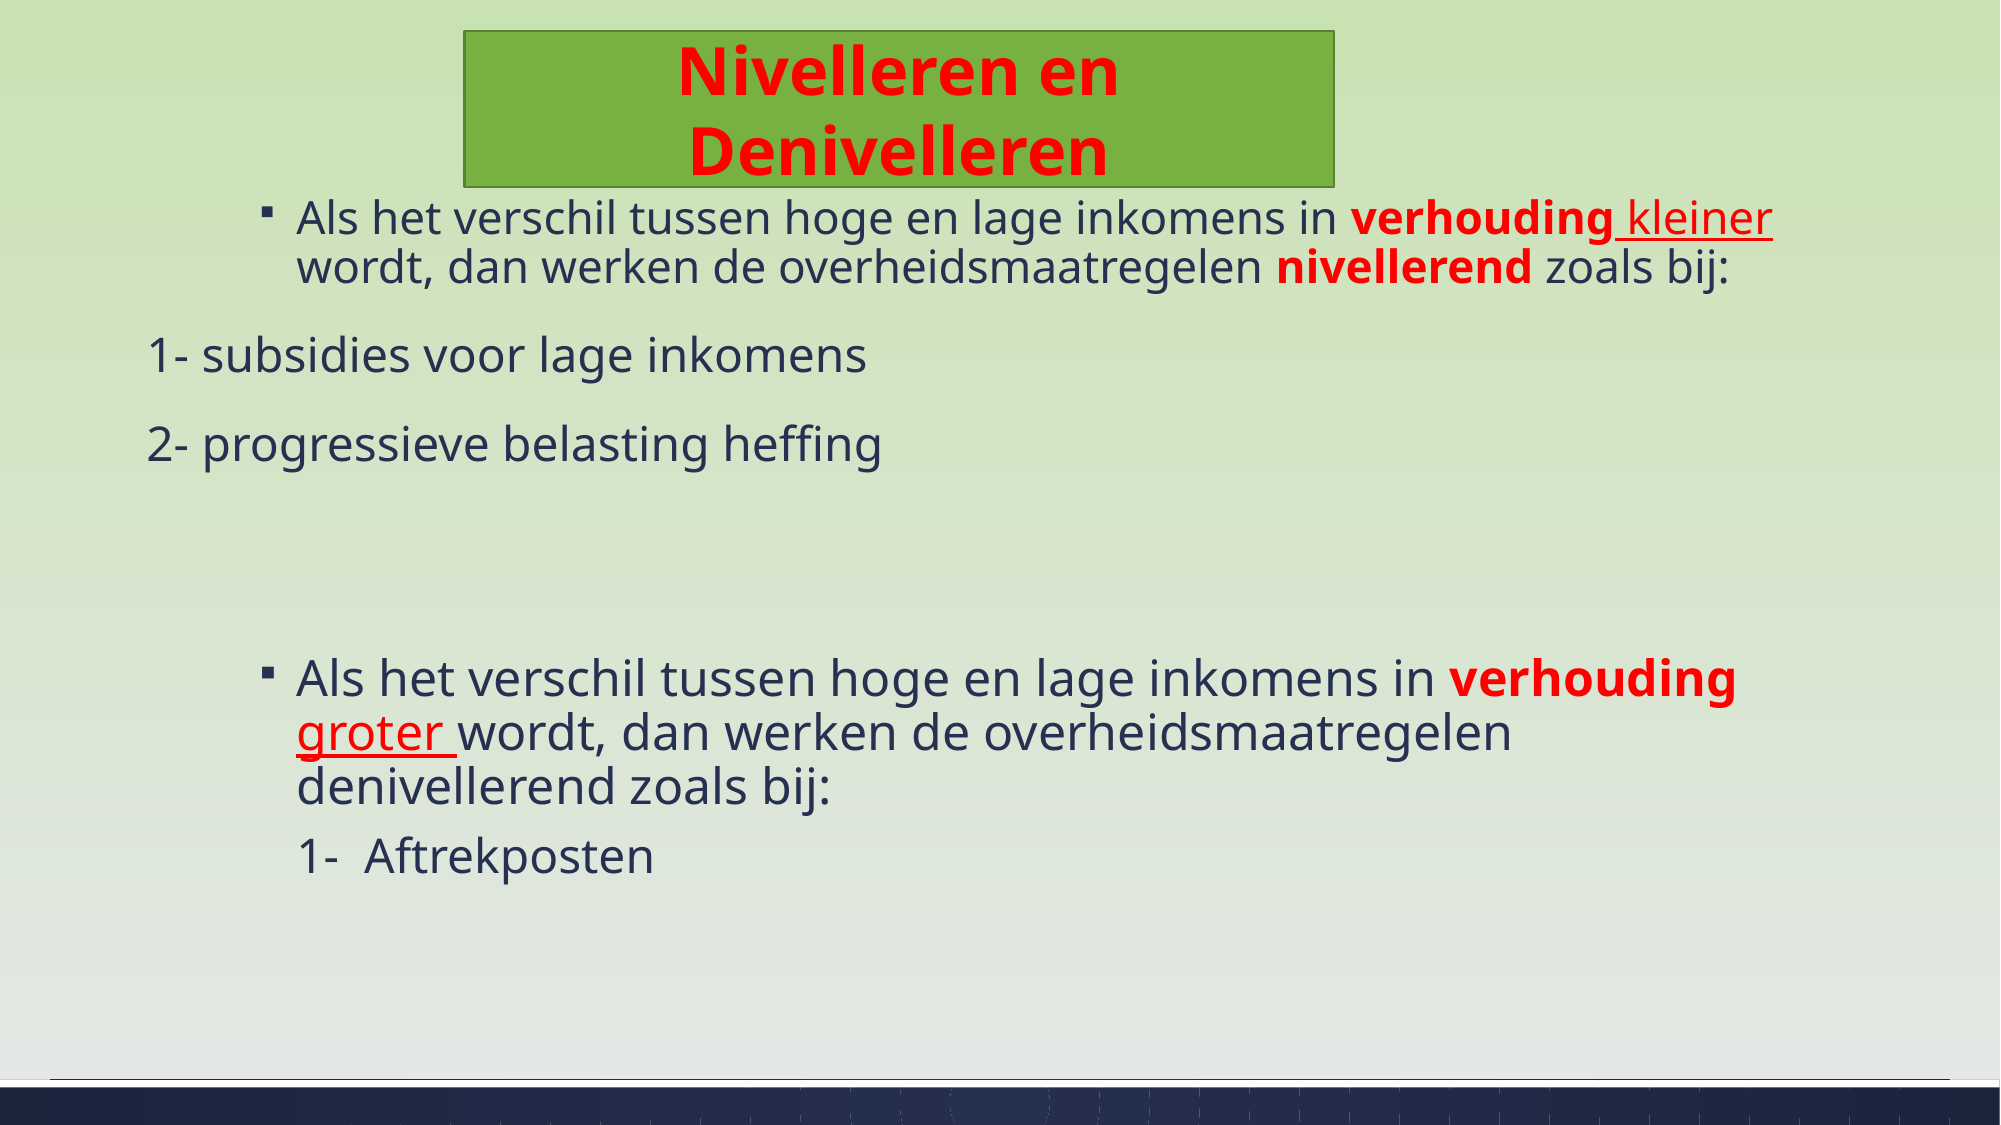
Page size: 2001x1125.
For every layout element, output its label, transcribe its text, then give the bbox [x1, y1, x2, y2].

text_box Nivelleren en Denivelleren [463, 30, 1335, 188]
list Als het verschil tussen hoge en lage inkomens in verhouding kleiner wordt, dan werken de overheidsmaatregelen nivellerend zoals bij: 1- subsidies voor lage inkomens 2- progressieve belasting heffing Als het verschil tussen hoge en lage inkomens in verhouding groter wordt, dan werken de overheidsmaatregelen denivellerend zoals bij: 1- Aftrekposten [131, 187, 1796, 998]
